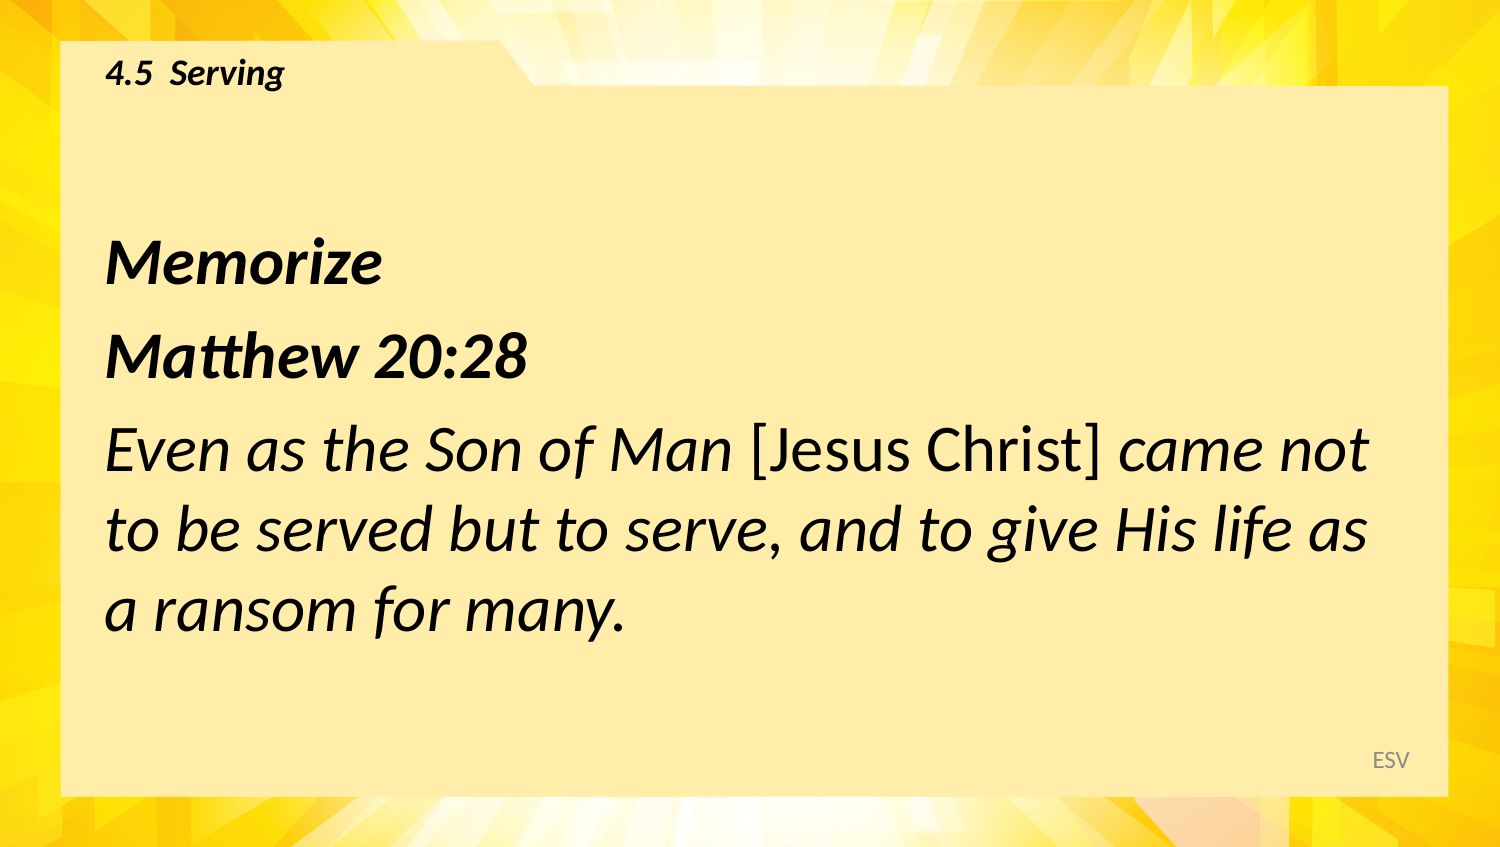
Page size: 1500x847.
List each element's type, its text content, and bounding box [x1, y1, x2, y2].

picture [0, 0, 1500, 847]
title 4.5 Serving [89, 33, 1420, 108]
footer ESV [950, 736, 1425, 782]
list Memorize Matthew 20:28 Even as the Son of Man [Jesus Christ] came not to be served but to serve, and to give His life as a ransom for many. [89, 141, 1403, 722]
